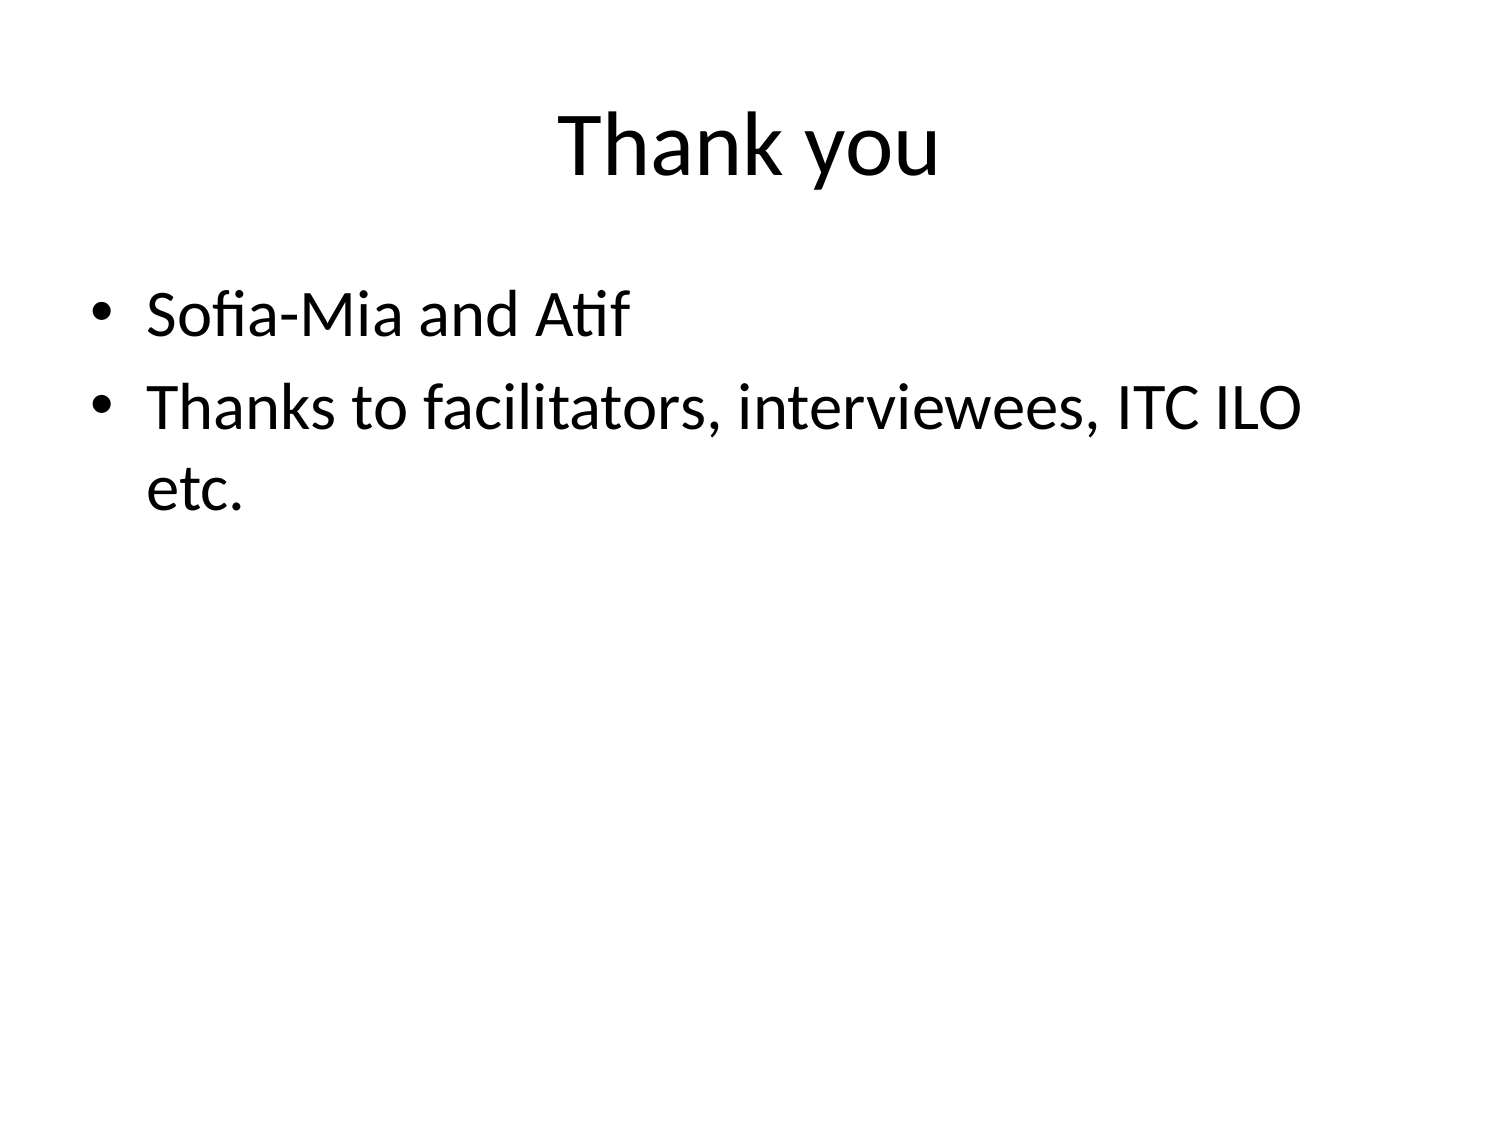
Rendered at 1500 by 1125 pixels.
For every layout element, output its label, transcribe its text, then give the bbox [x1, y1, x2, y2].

list Sofia-Mia and Atif Thanks to facilitators, interviewees, ITC ILO etc. [75, 262, 1425, 1005]
title Thank you [75, 45, 1425, 233]
